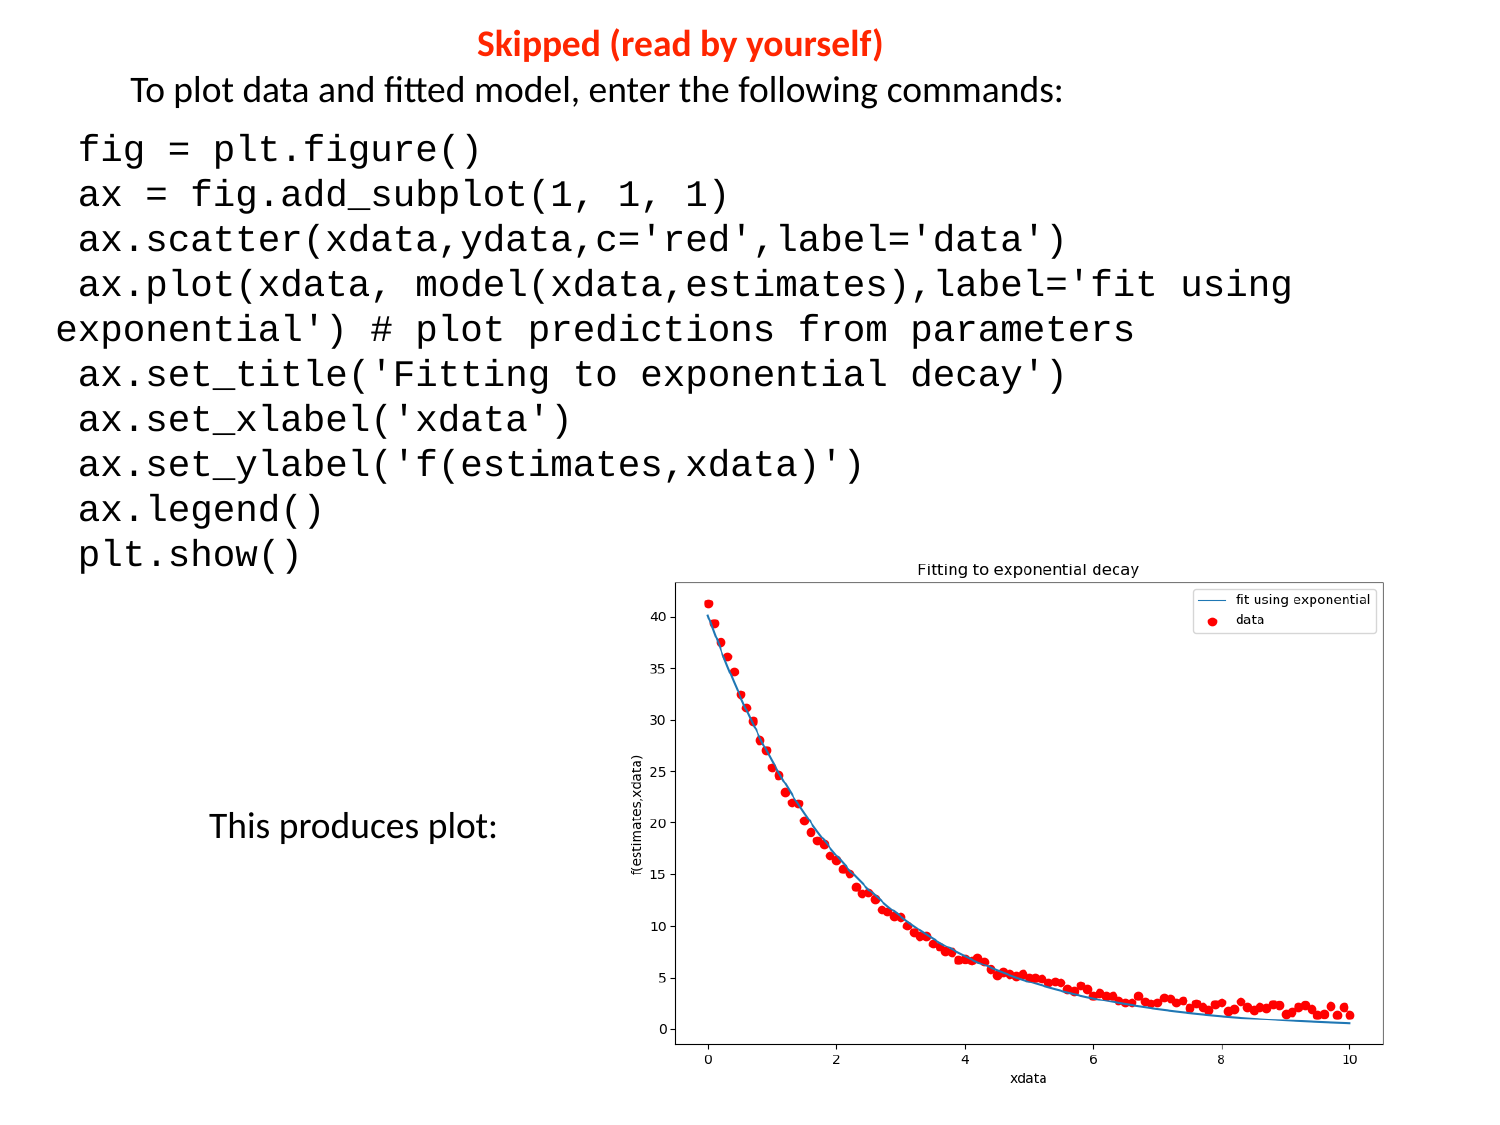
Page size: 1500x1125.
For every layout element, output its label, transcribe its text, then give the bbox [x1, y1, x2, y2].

picture [560, 509, 1473, 1110]
text_box fig = plt.figure() ax = fig.add_subplot(1, 1, 1) ax.scatter(xdata,ydata,c='red',label='data') ax.plot(xdata, model(xdata,estimates),label='fit using exponential') # plot predictions from parameters ax.set_title('Fitting to exponential decay') ax.set_xlabel('xdata') ax.set_ylabel('f(estimates,xdata)') ax.legend() plt.show() [40, 116, 1447, 581]
text_box To plot data and fitted model, enter the following commands: [122, 56, 1074, 116]
text_box This produces plot: [200, 792, 508, 855]
text_box Skipped (read by yourself) [468, 10, 1134, 72]
